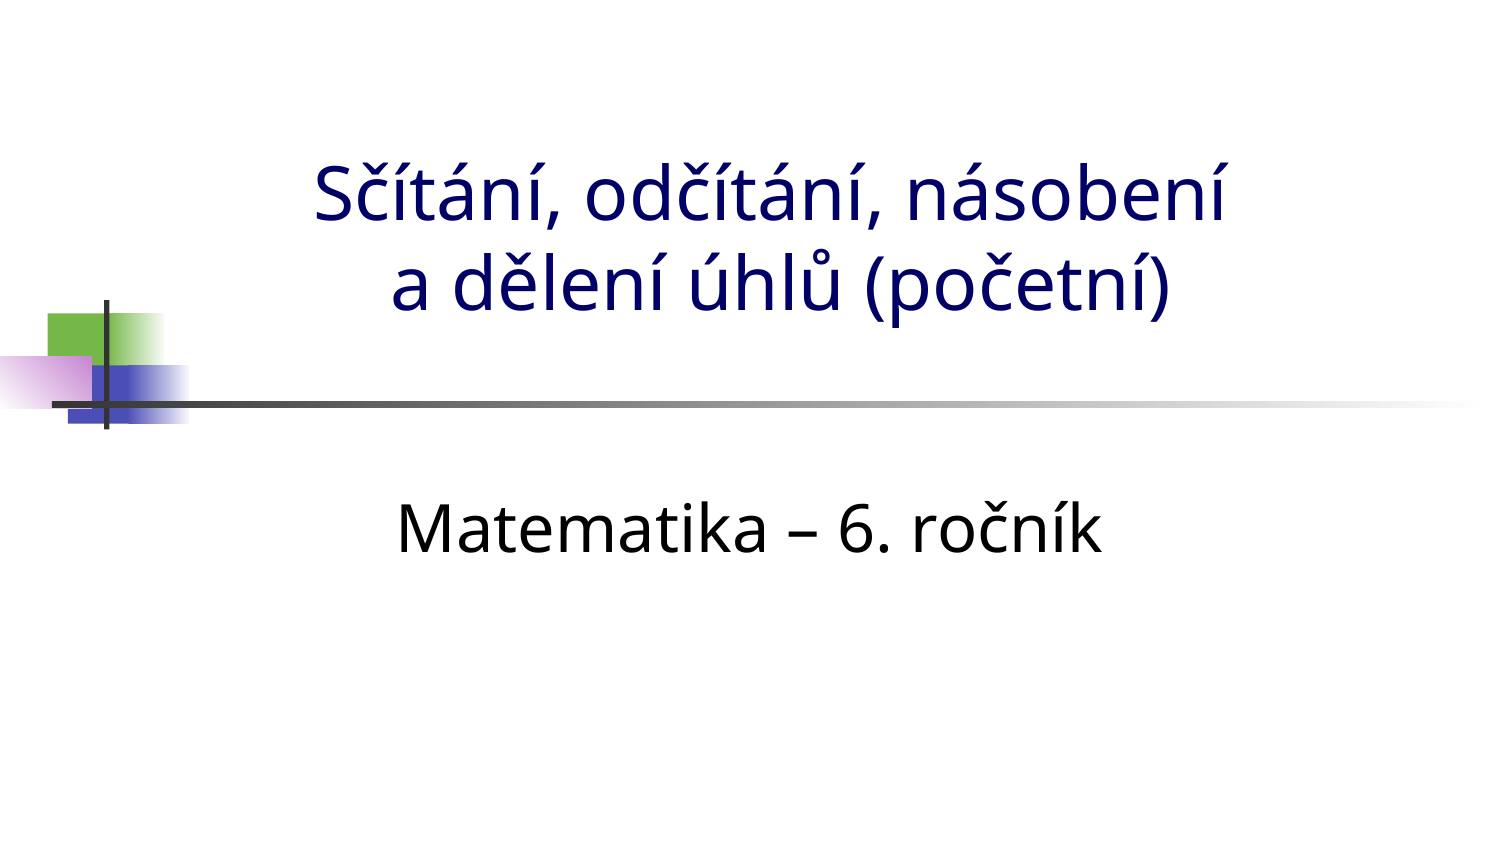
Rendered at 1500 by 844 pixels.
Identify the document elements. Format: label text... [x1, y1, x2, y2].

subtitle Matematika – 6. ročník [224, 477, 1276, 576]
title Sčítání, odčítání, násobení a dělení úhlů (početní) [111, 126, 1450, 334]
